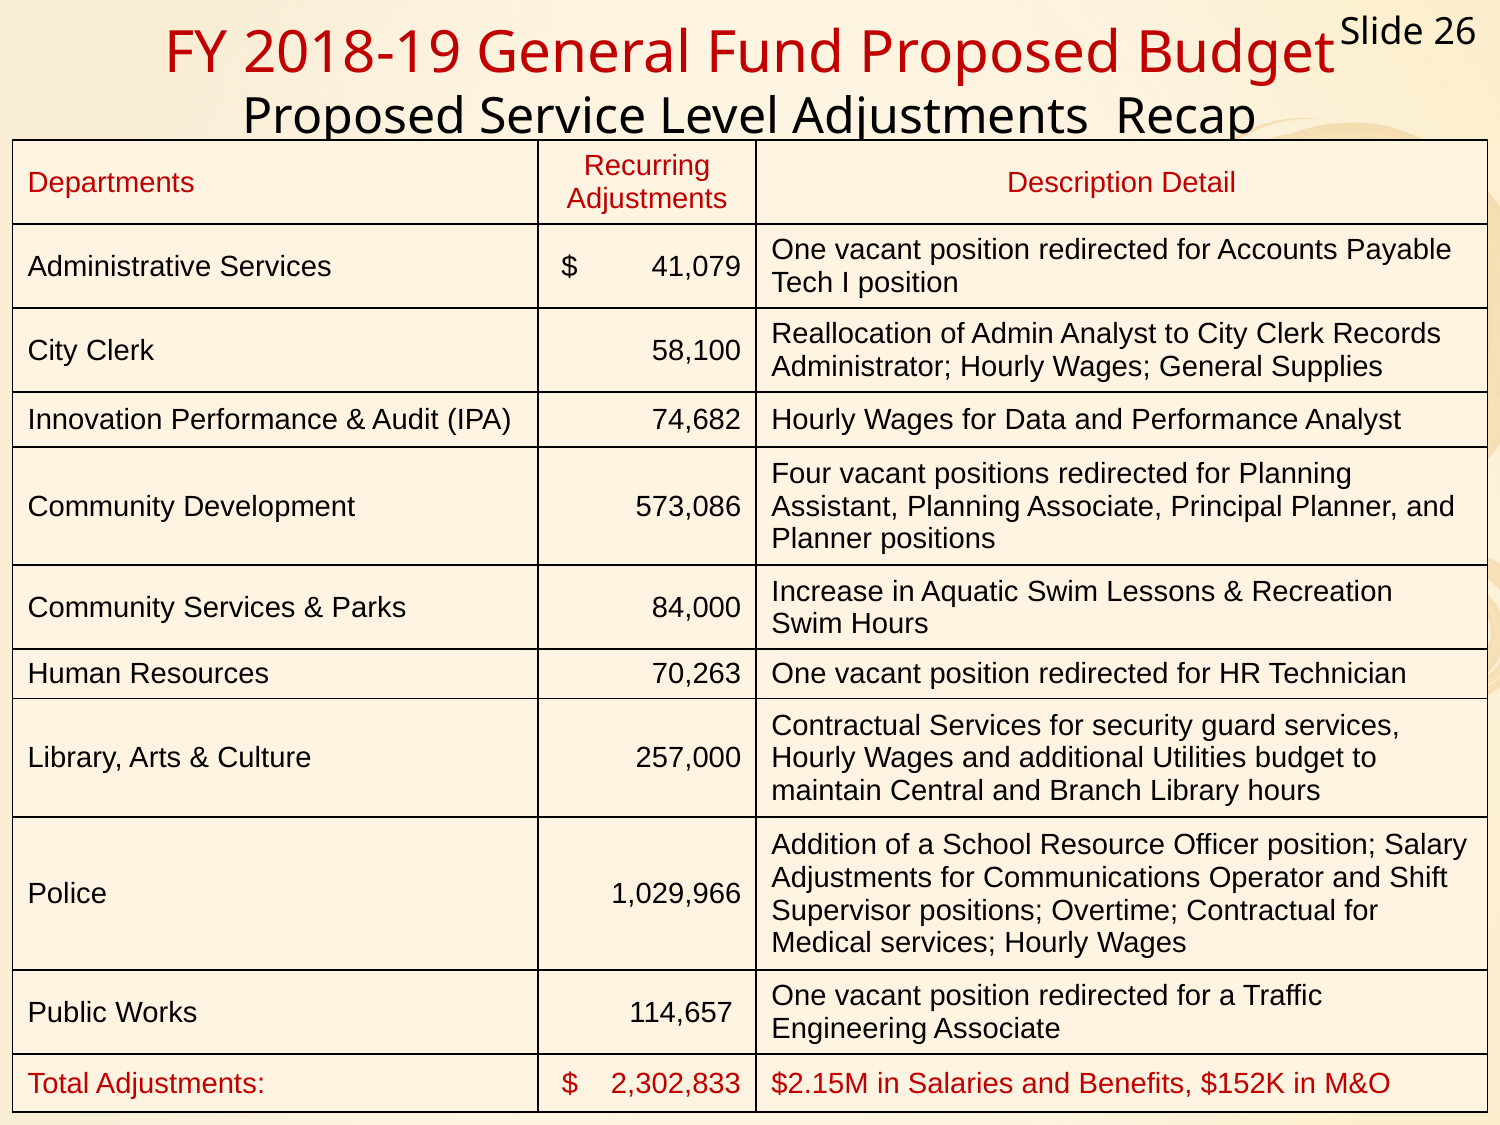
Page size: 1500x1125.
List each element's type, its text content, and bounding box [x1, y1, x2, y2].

table_cell Reallocation of Admin Analyst to City Clerk Records Administrator; Hourly Wages; General Supplies [757, 309, 1487, 391]
table_cell Innovation Performance & Audit (IPA) [13, 393, 537, 446]
table_cell $ 2,302,833 [539, 1055, 755, 1111]
table_cell 114,657 [539, 971, 755, 1053]
title FY 2018-19 General Fund Proposed Budget Proposed Service Level Adjustments Recap [75, 12, 1425, 139]
table_cell City Clerk [13, 309, 537, 391]
table_header Departments [13, 141, 537, 223]
table_header Recurring Adjustments [539, 141, 755, 223]
table_cell One vacant position redirected for a Traffic Engineering Associate [757, 971, 1487, 1053]
table_cell Contractual Services for security guard services, Hourly Wages and additional Utilities budget to maintain Central and Branch Library hours [757, 699, 1487, 816]
table_cell Human Resources [13, 650, 537, 698]
table_cell Library, Arts & Culture [13, 699, 537, 816]
table_cell 84,000 [539, 566, 755, 648]
table_cell 573,086 [539, 448, 755, 564]
table_cell One vacant position redirected for Accounts Payable Tech I position [757, 225, 1487, 307]
table_cell 70,263 [539, 650, 755, 698]
table_cell $ 41,079 [539, 225, 755, 307]
table_cell Community Development [13, 448, 537, 564]
table_header Description Detail [757, 141, 1487, 223]
table_cell Addition of a School Resource Officer position; Salary Adjustments for Communications Operator and Shift Supervisor positions; Overtime; Contractual for Medical services; Hourly Wages [757, 818, 1487, 969]
table_cell One vacant position redirected for HR Technician [757, 650, 1487, 698]
table_cell Total Adjustments: [13, 1055, 537, 1111]
table_cell 1,029,966 [539, 818, 755, 969]
text_box Slide 26 [1325, 0, 1500, 75]
table_cell Four vacant positions redirected for Planning Assistant, Planning Associate, Principal Planner, and Planner positions [757, 448, 1487, 564]
picture [0, 0, 1500, 1125]
table_cell 74,682 [539, 393, 755, 446]
table_cell Community Services & Parks [13, 566, 537, 648]
table_cell 257,000 [539, 699, 755, 816]
table_cell 58,100 [539, 309, 755, 391]
table_cell Administrative Services [13, 225, 537, 307]
table_cell Increase in Aquatic Swim Lessons & Recreation Swim Hours [757, 566, 1487, 648]
table_cell Public Works [13, 971, 537, 1053]
table_cell Police [13, 818, 537, 969]
table_cell $2.15M in Salaries and Benefits, $152K in M&O [757, 1055, 1487, 1111]
table_cell Hourly Wages for Data and Performance Analyst [757, 393, 1487, 446]
